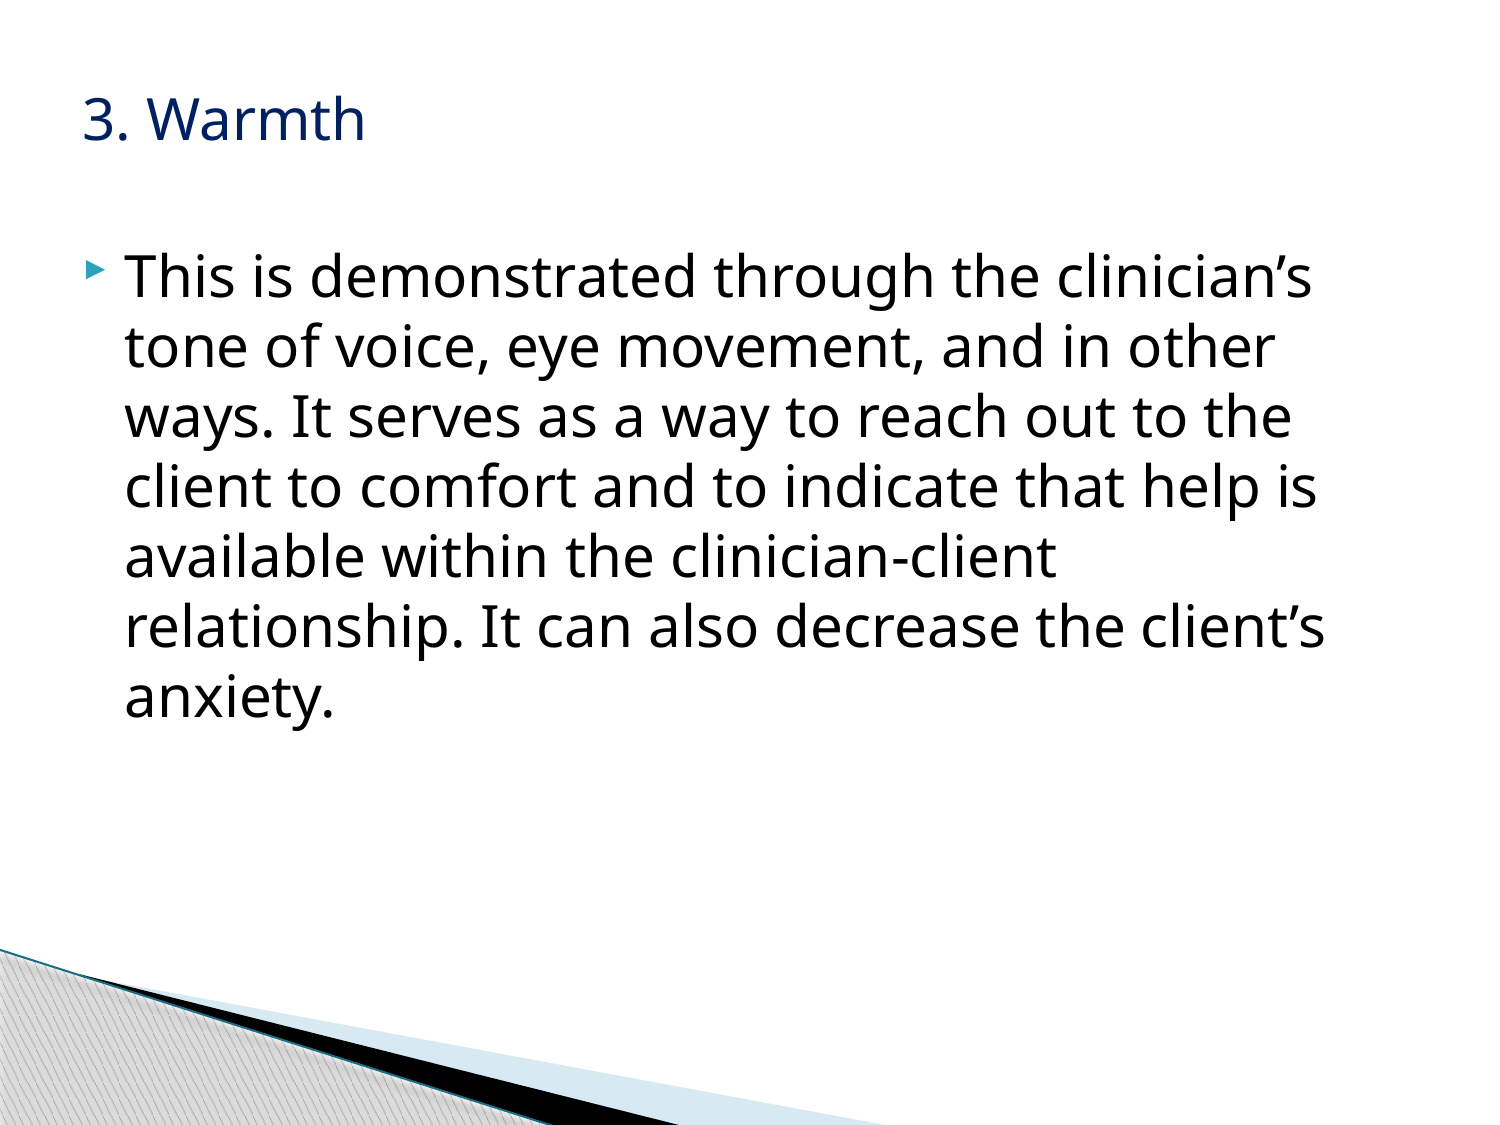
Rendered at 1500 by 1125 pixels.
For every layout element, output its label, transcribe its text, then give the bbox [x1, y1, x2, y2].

list 3. Warmth This is demonstrated through the clinician’s tone of voice, eye movement, and in other ways. It serves as a way to reach out to the client to comfort and to indicate that help is available within the clinician-client relationship. It can also decrease the client’s anxiety. [50, 75, 1400, 818]
